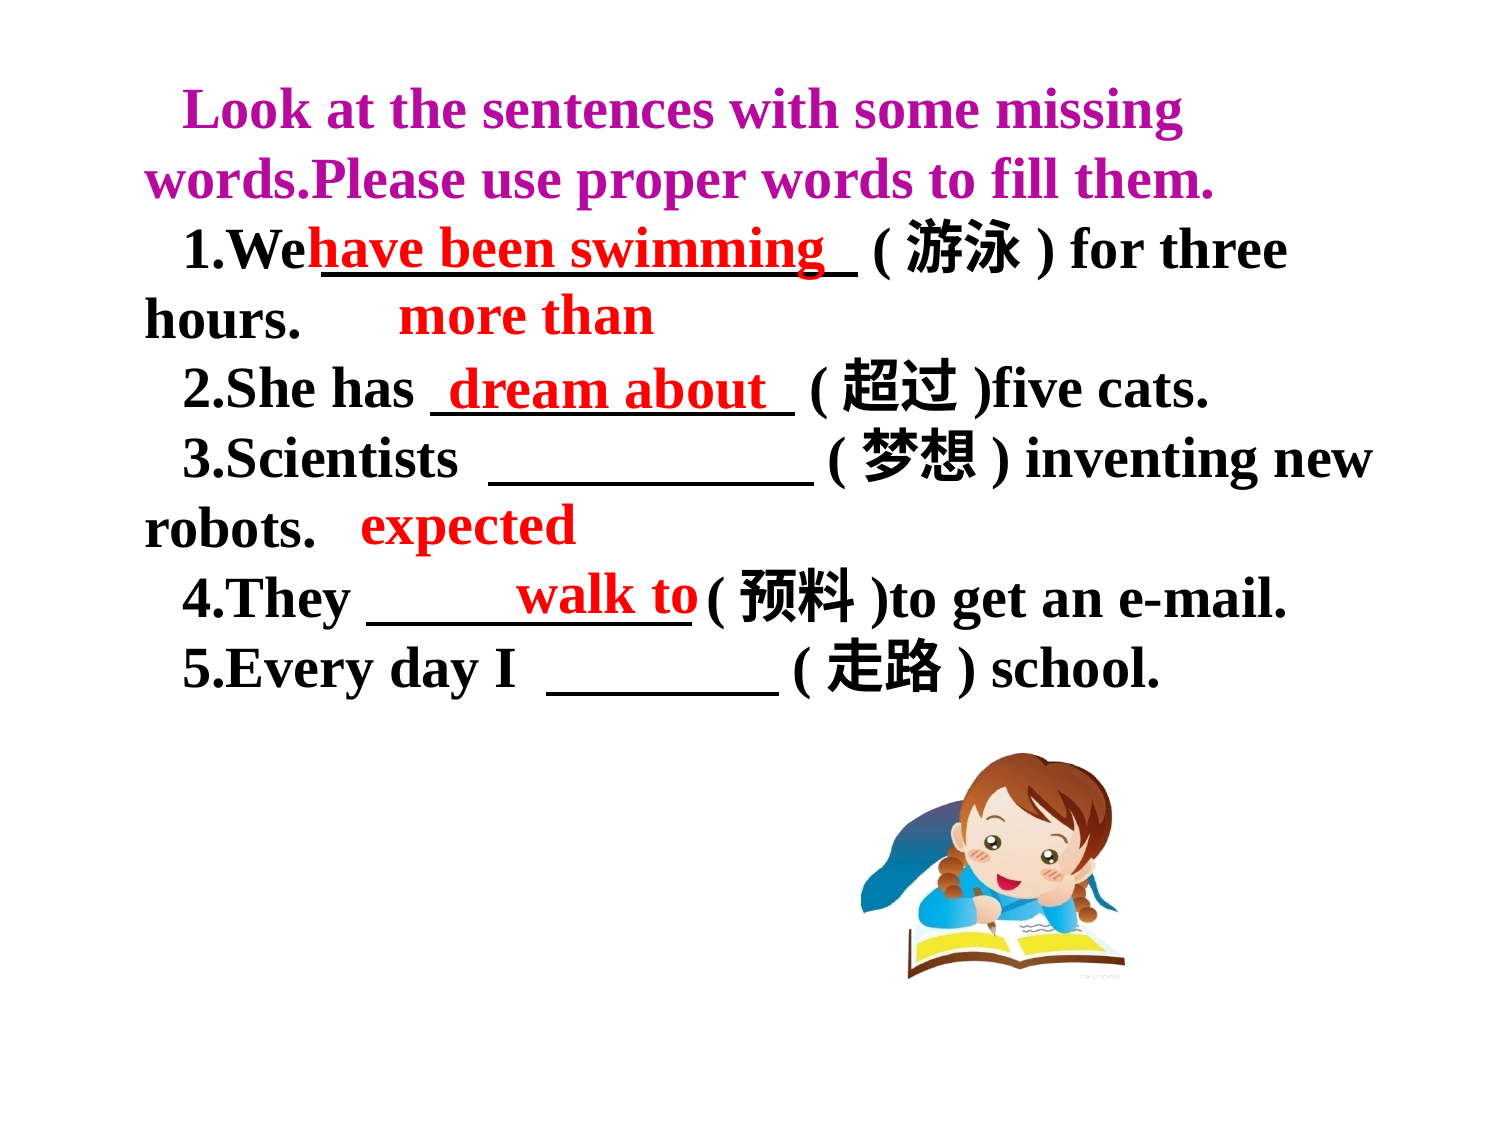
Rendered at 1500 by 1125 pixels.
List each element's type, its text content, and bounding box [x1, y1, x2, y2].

text_box expected [345, 478, 592, 564]
picture [861, 752, 1125, 979]
text_box dream about [434, 342, 783, 428]
text_box walk to [501, 547, 715, 633]
text_box more than [383, 268, 801, 354]
text_box Look at the sentences with some missing words.Please use proper words to fill them. 1.We (游泳) for three hours. 2.She has (超过)five cats. 3.Scientists (梦想) inventing new robots. 4.They (预料)to get an e-mail. 5.Every day I (走路) school. [129, 62, 1434, 777]
text_box have been swimming [293, 202, 842, 287]
